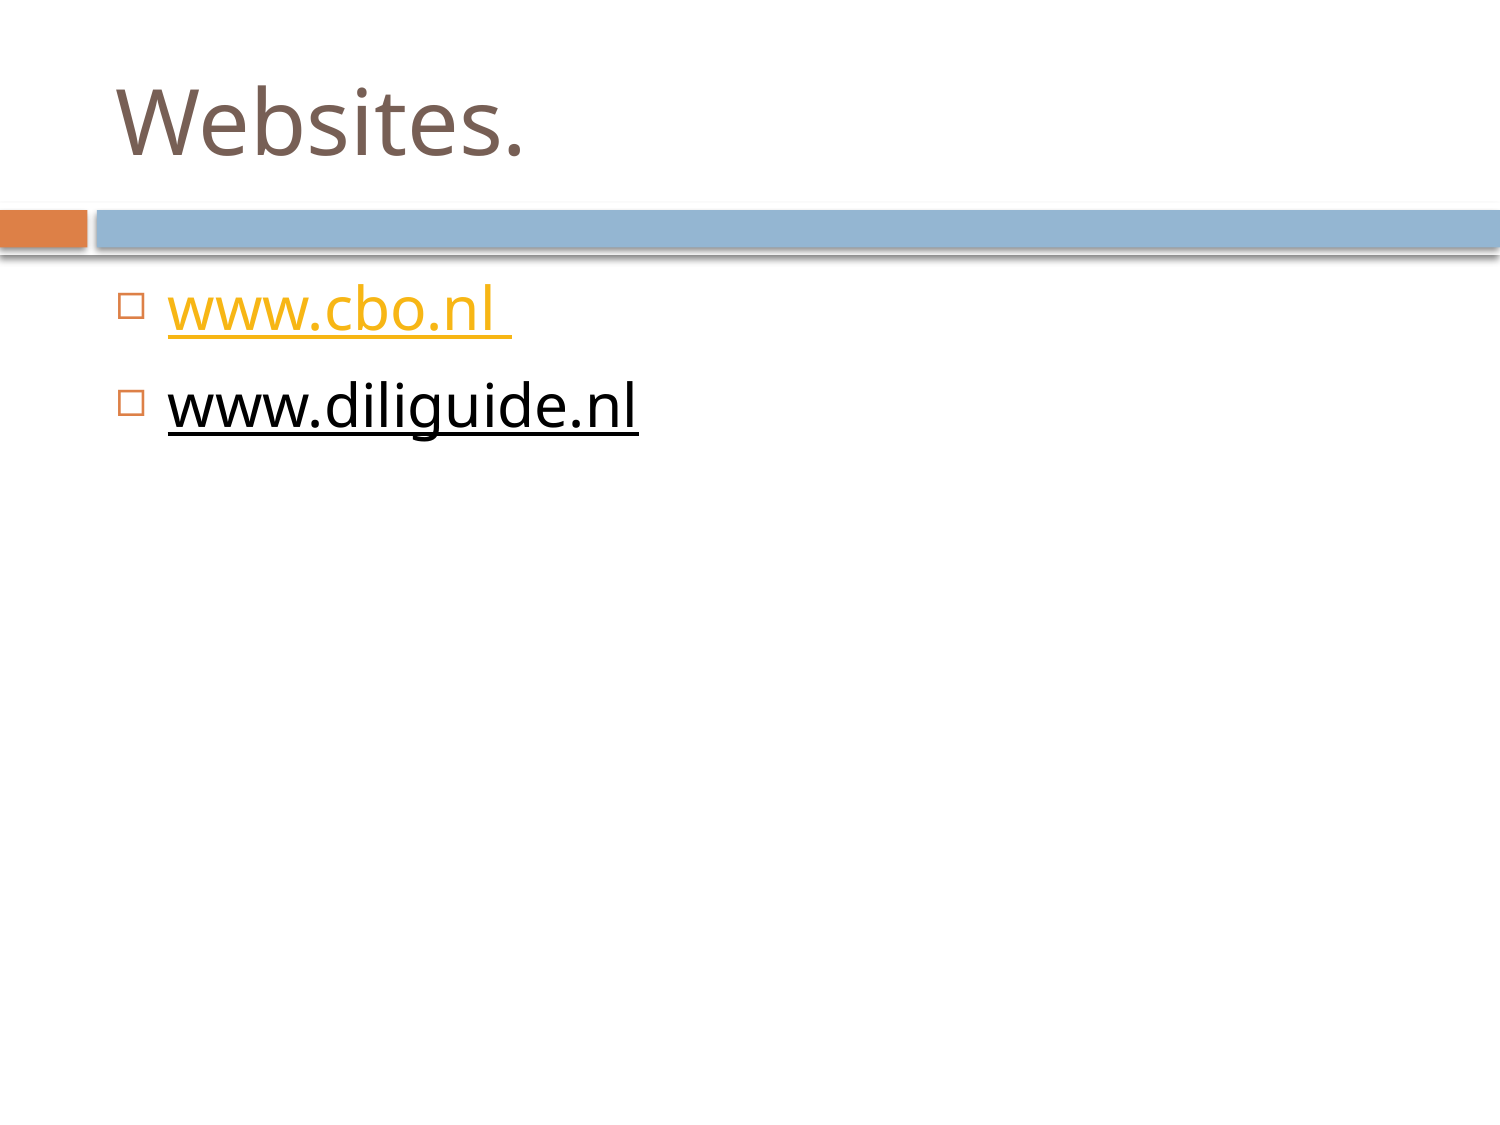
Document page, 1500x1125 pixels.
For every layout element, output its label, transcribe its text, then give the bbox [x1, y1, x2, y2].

title Websites. [100, 37, 1438, 200]
list www.cbo.nl www.diliguide.nl [100, 262, 1438, 1000]
